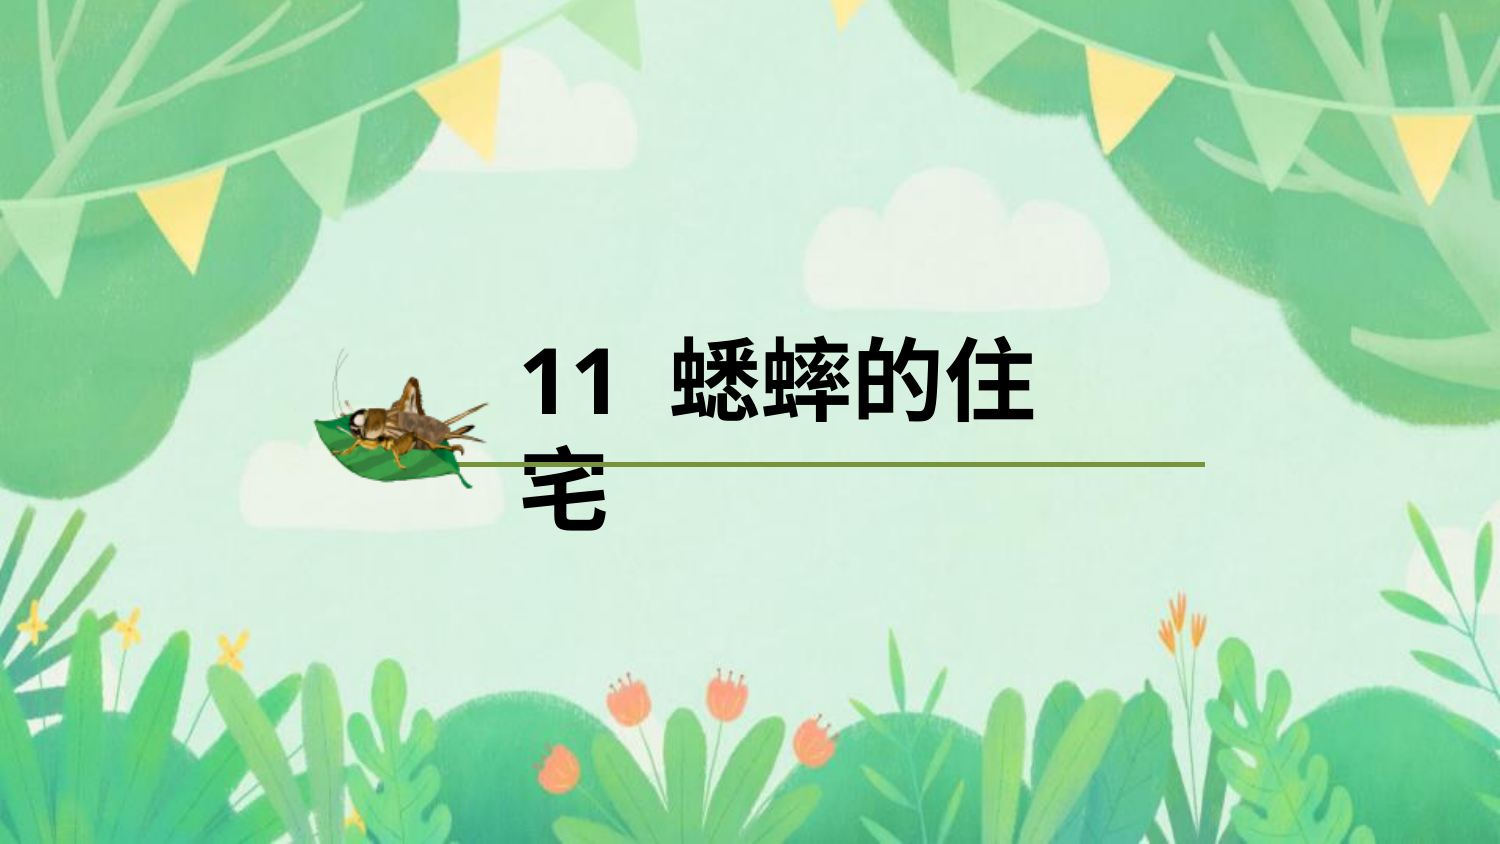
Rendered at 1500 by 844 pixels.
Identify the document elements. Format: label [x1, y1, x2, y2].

text_box [295, 315, 1205, 506]
picture [0, 0, 1500, 844]
